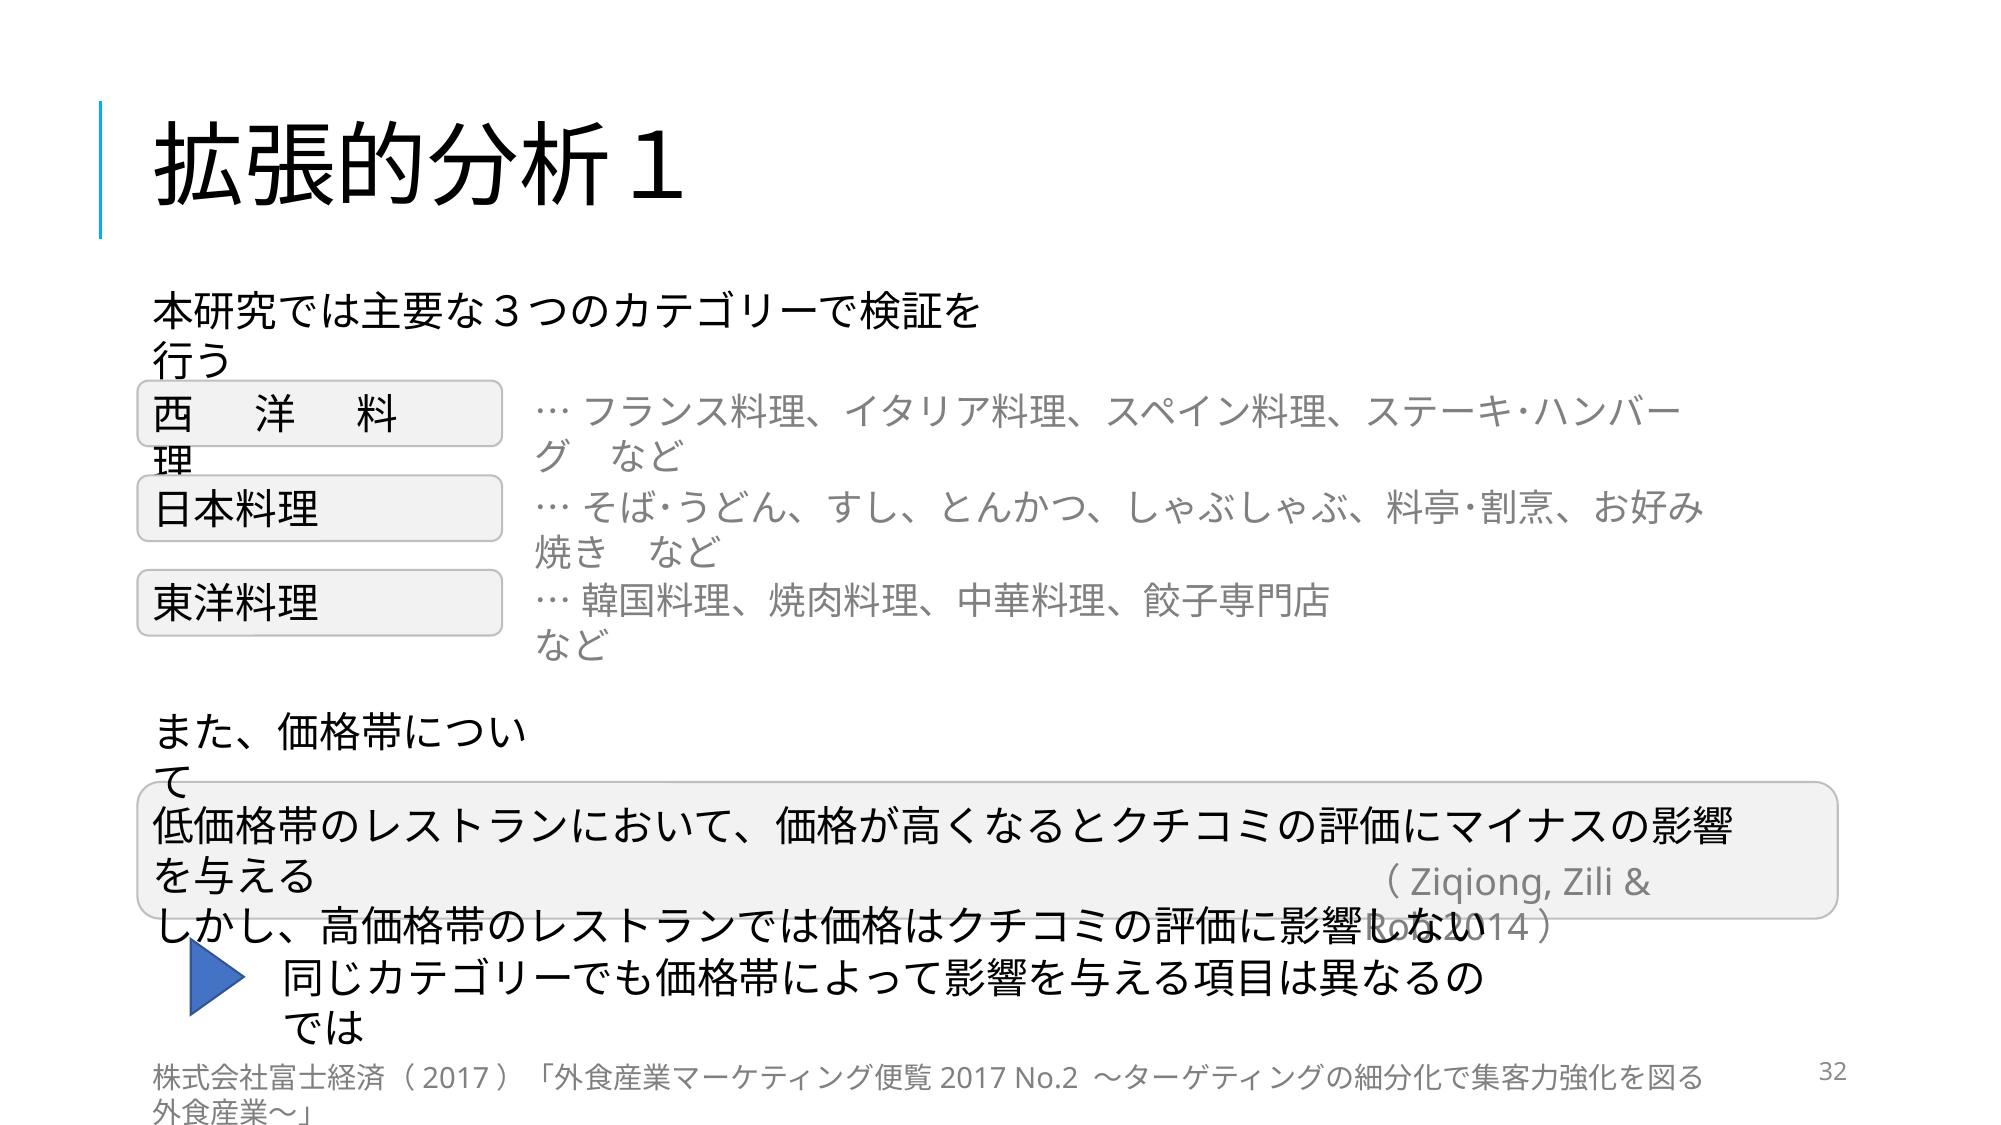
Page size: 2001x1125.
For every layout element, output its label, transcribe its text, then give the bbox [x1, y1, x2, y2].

text_box [189, 937, 246, 1017]
text_box 本研究では主要な３つのカテゴリーで検証を行う [137, 277, 1029, 380]
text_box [137, 781, 1838, 919]
title 拡張的分析１ [137, 59, 1863, 278]
slide_number 32 [1504, 1042, 1863, 1103]
text_box 株式会社富士経済（2017）「外食産業マーケティング便覧2017 No.2 ～ターゲティングの細分化で集客力強化を図る外食産業～」 [137, 1052, 1727, 1125]
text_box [137, 380, 1742, 636]
text_box また、価格帯について [137, 698, 566, 781]
text_box 同じカテゴリーでも価格帯によって影響を与える項目は異なるのでは [267, 943, 1504, 1059]
